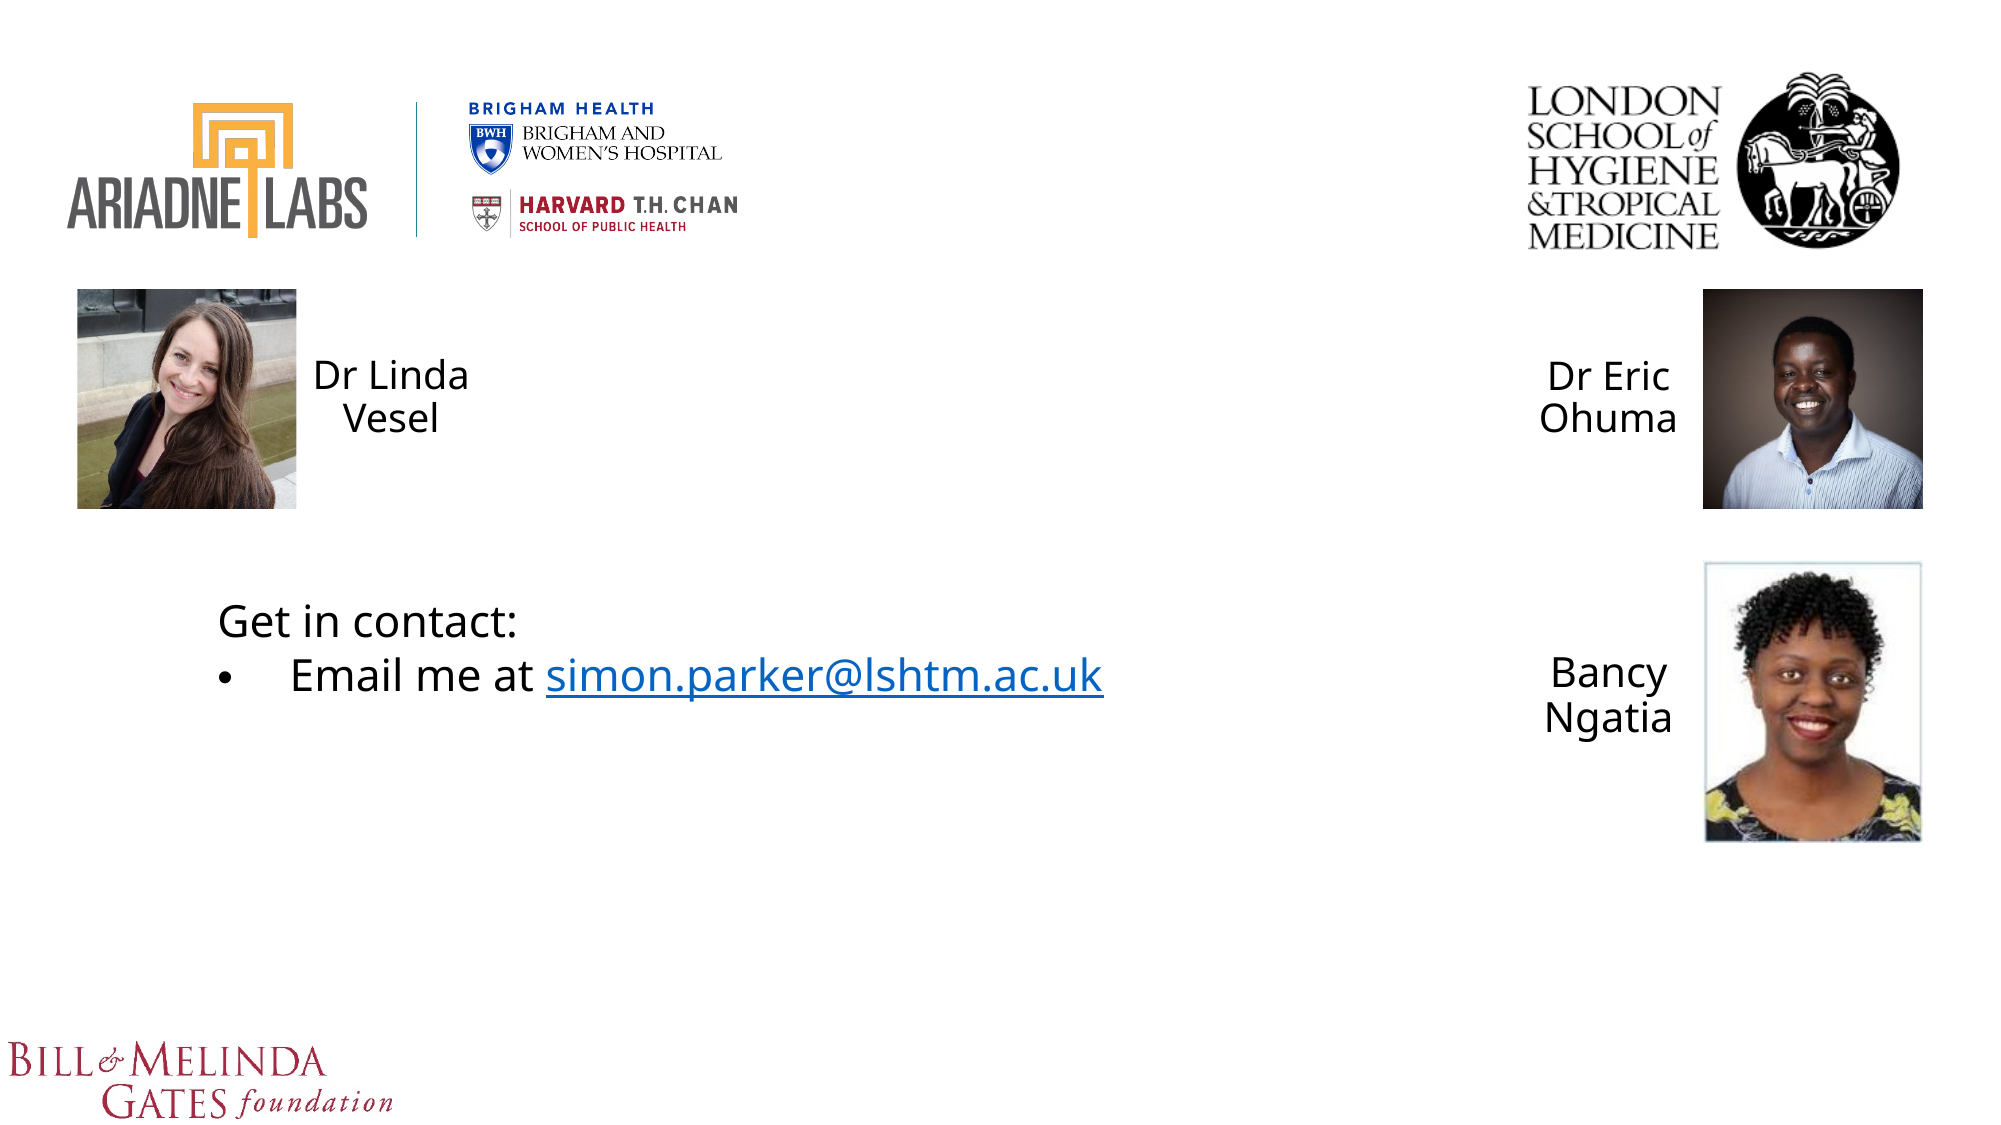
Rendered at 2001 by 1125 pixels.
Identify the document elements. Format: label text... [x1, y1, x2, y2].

picture [34, 77, 409, 264]
subtitle Dr Eric Ohuma [1513, 348, 1703, 450]
text_box Bancy Ngatia [1513, 643, 1703, 759]
text_box Dr Linda Vesel [297, 348, 487, 450]
picture [1500, 58, 1921, 275]
picture [8, 1041, 392, 1119]
picture [1703, 560, 1923, 843]
picture [471, 189, 737, 238]
picture [1703, 289, 1923, 509]
picture [77, 289, 297, 509]
text_box Get in contact: Email me at simon.parker@lshtm.ac.uk [199, 586, 1315, 715]
picture [469, 102, 722, 175]
